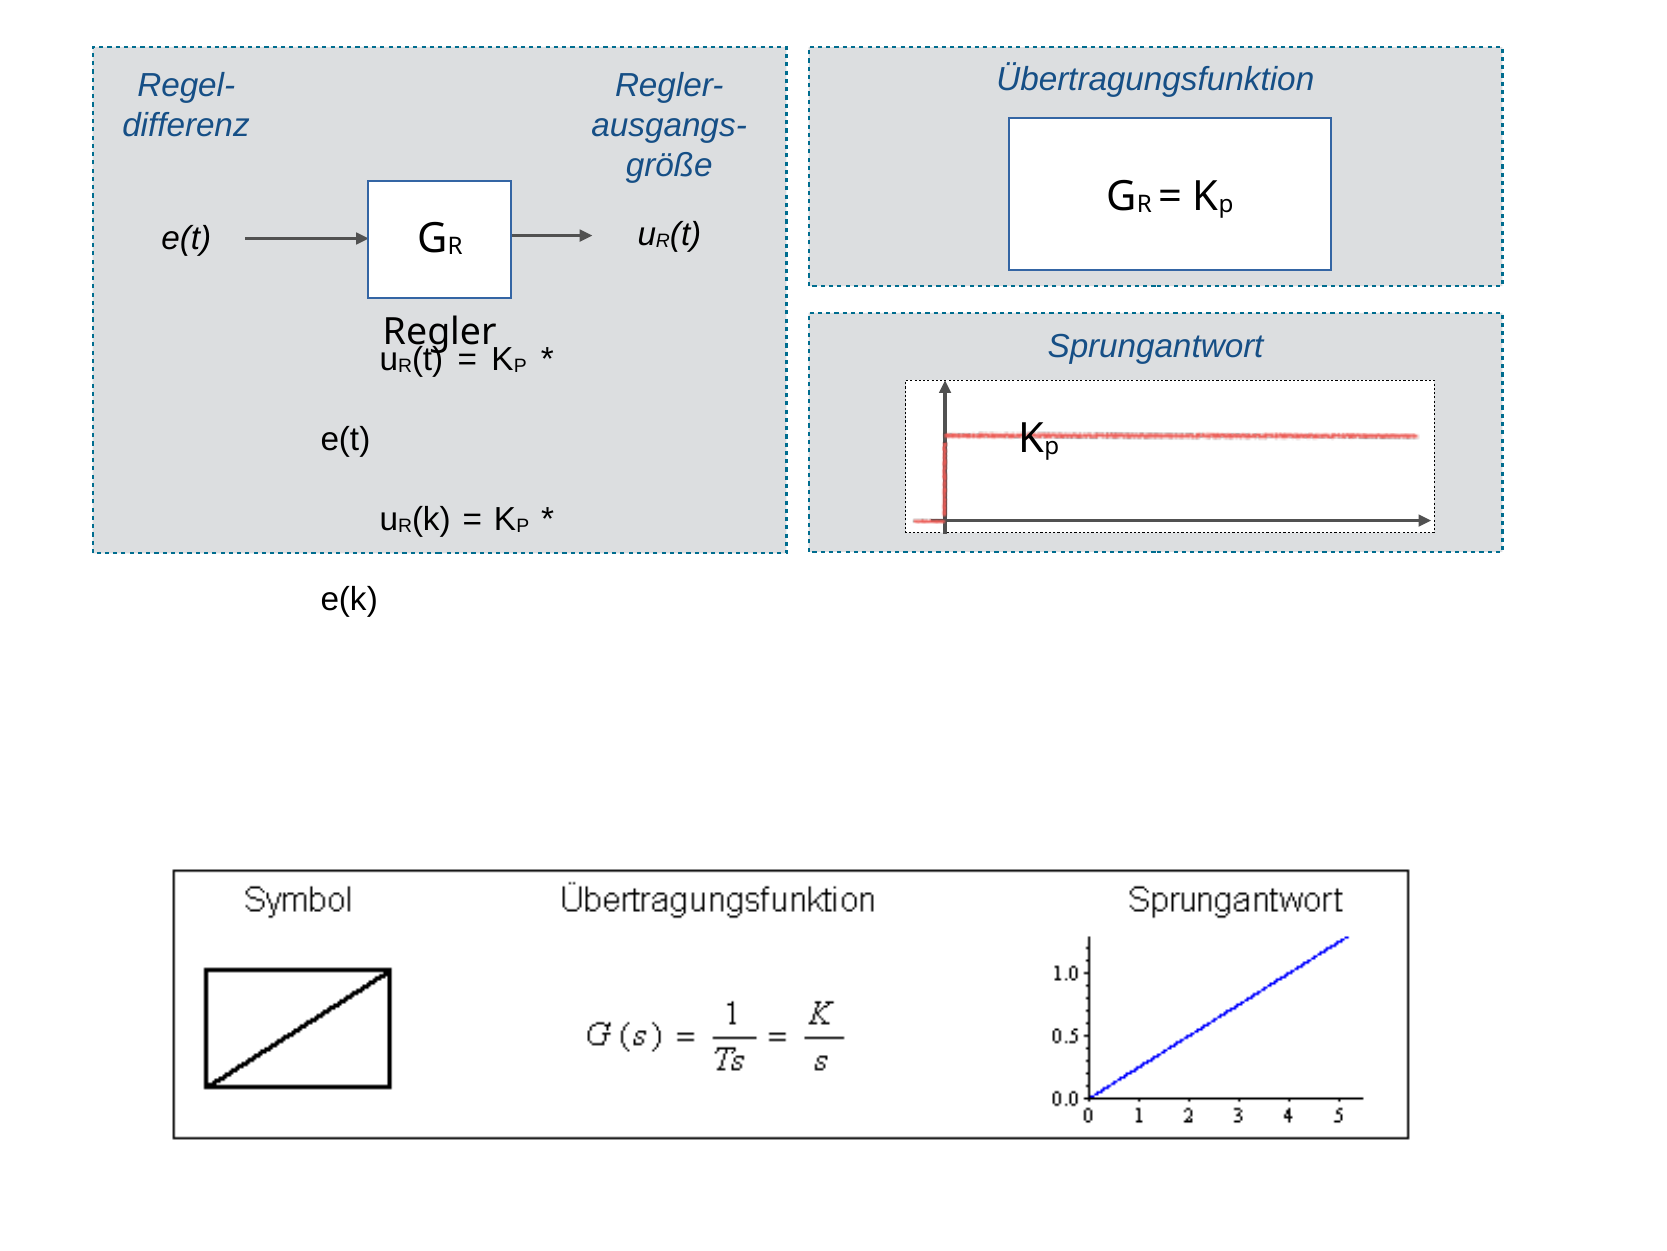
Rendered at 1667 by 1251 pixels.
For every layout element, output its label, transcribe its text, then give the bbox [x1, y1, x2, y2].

text_box uR(t) = KP * e(t) uR(k) = KP * e(k) [312, 369, 563, 546]
text_box [808, 312, 1503, 318]
text_box Sprungantwort [807, 318, 1504, 378]
text_box uR(t) [627, 211, 712, 265]
text_box [808, 378, 1503, 552]
text_box [245, 232, 368, 245]
text_box Übertragungsfunktion [807, 50, 1504, 110]
text_box Regel-differenz [79, 57, 293, 150]
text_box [905, 379, 1435, 535]
text_box Regler-ausgangs-größe [570, 57, 768, 211]
text_box [1009, 117, 1331, 158]
text_box GR [385, 199, 494, 272]
text_box [1009, 231, 1331, 271]
text_box Regler [341, 293, 538, 366]
text_box GR = Kp [1008, 158, 1332, 231]
text_box [808, 110, 1503, 287]
text_box [511, 229, 593, 242]
text_box e(t) [144, 209, 229, 269]
text_box [92, 46, 787, 554]
picture [167, 865, 1416, 1144]
text_box [368, 180, 511, 298]
